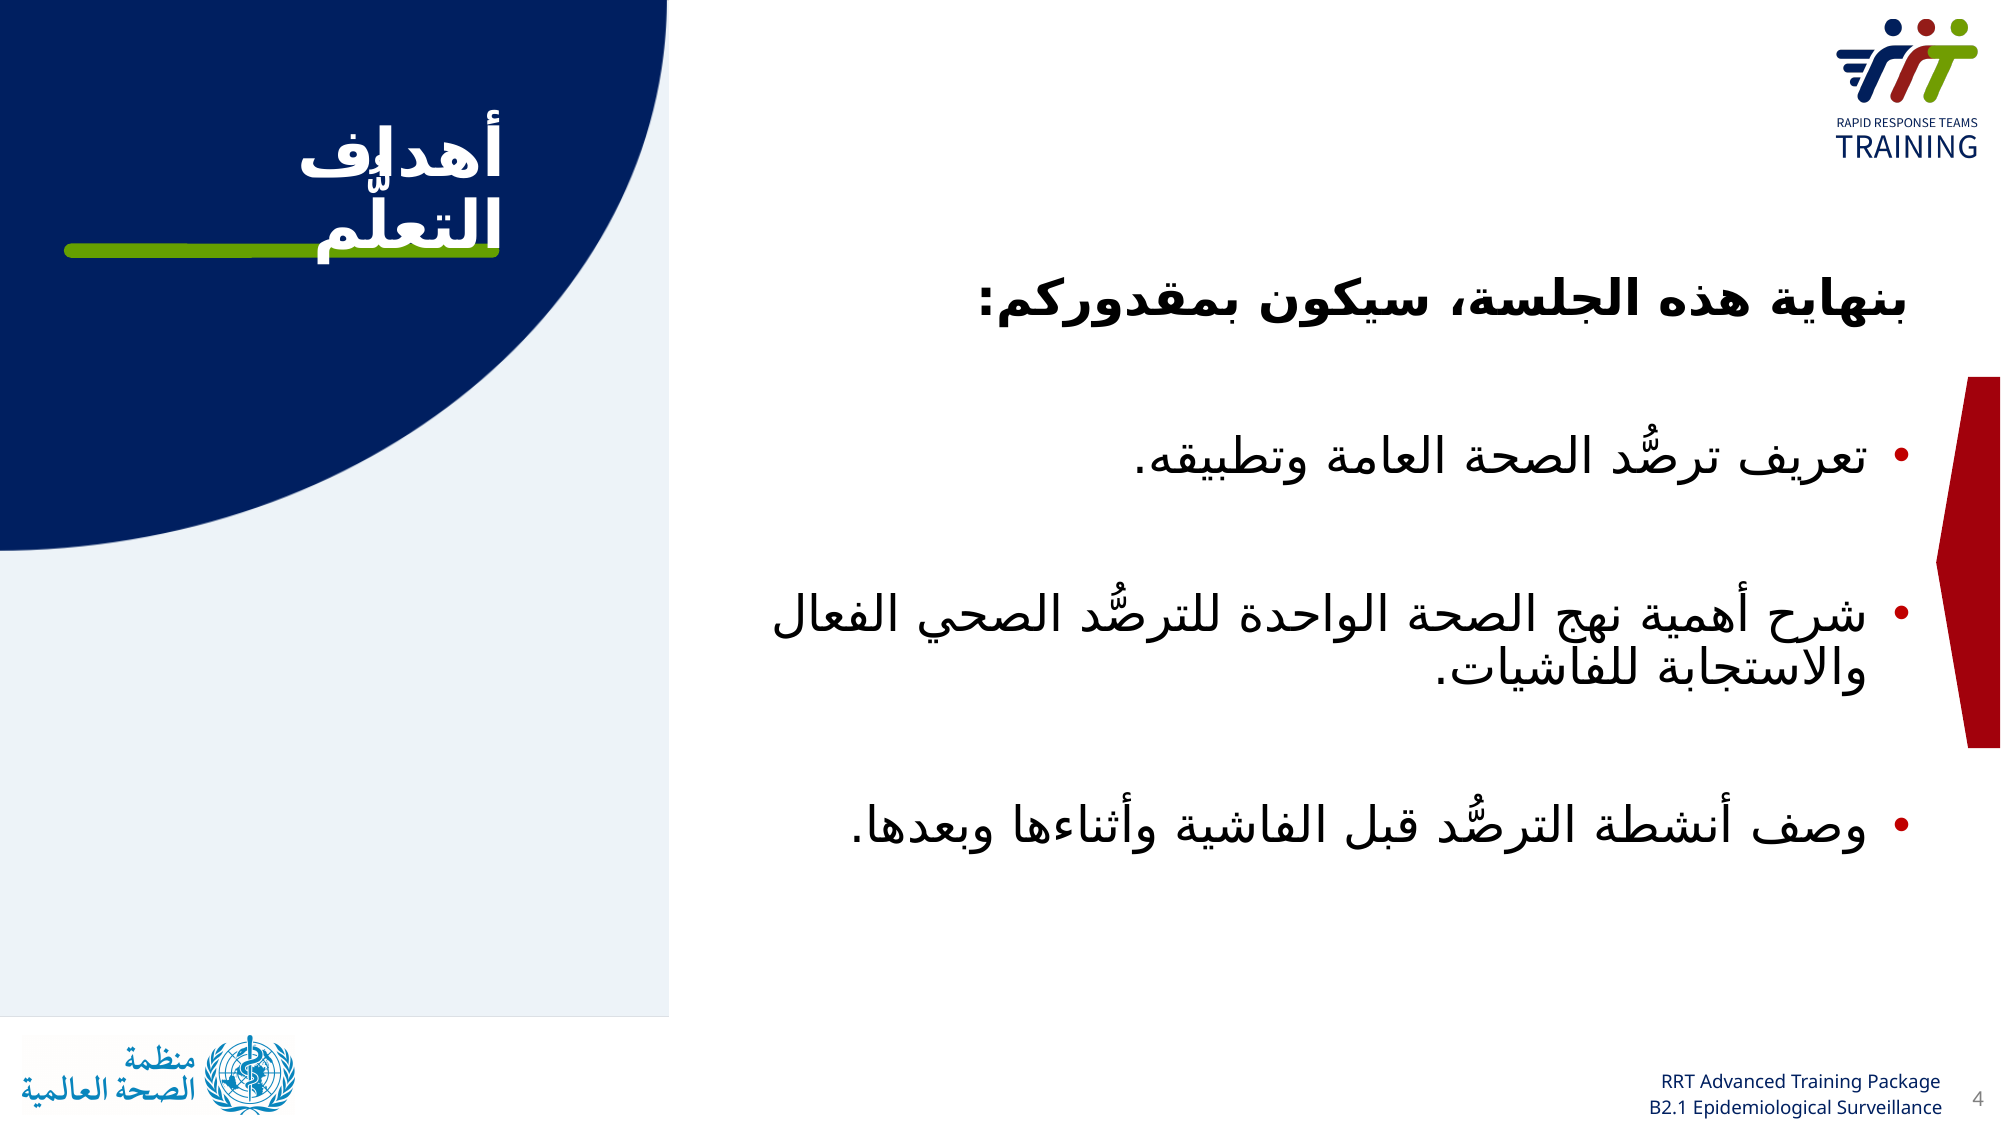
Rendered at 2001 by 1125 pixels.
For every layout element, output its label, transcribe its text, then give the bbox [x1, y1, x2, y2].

title أهداف التعلُّم [85, 111, 514, 351]
picture [0, 0, 669, 1018]
picture [22, 1035, 295, 1115]
picture [252, 1050, 258, 1059]
picture [1835, 19, 1978, 167]
list بنهاية هذه الجلسة، سيكون بمقدوركم: تعريف ترصُّد الصحة العامة وتطبيقه. شرح أهمية نهج الصحة الواحدة للترصُّد الصحي الفعال والاستجابة للفاشيات. وصف أنشطة الترصُّد قبل الفاشية وأثناءها وبعدها. [682, 264, 1919, 860]
